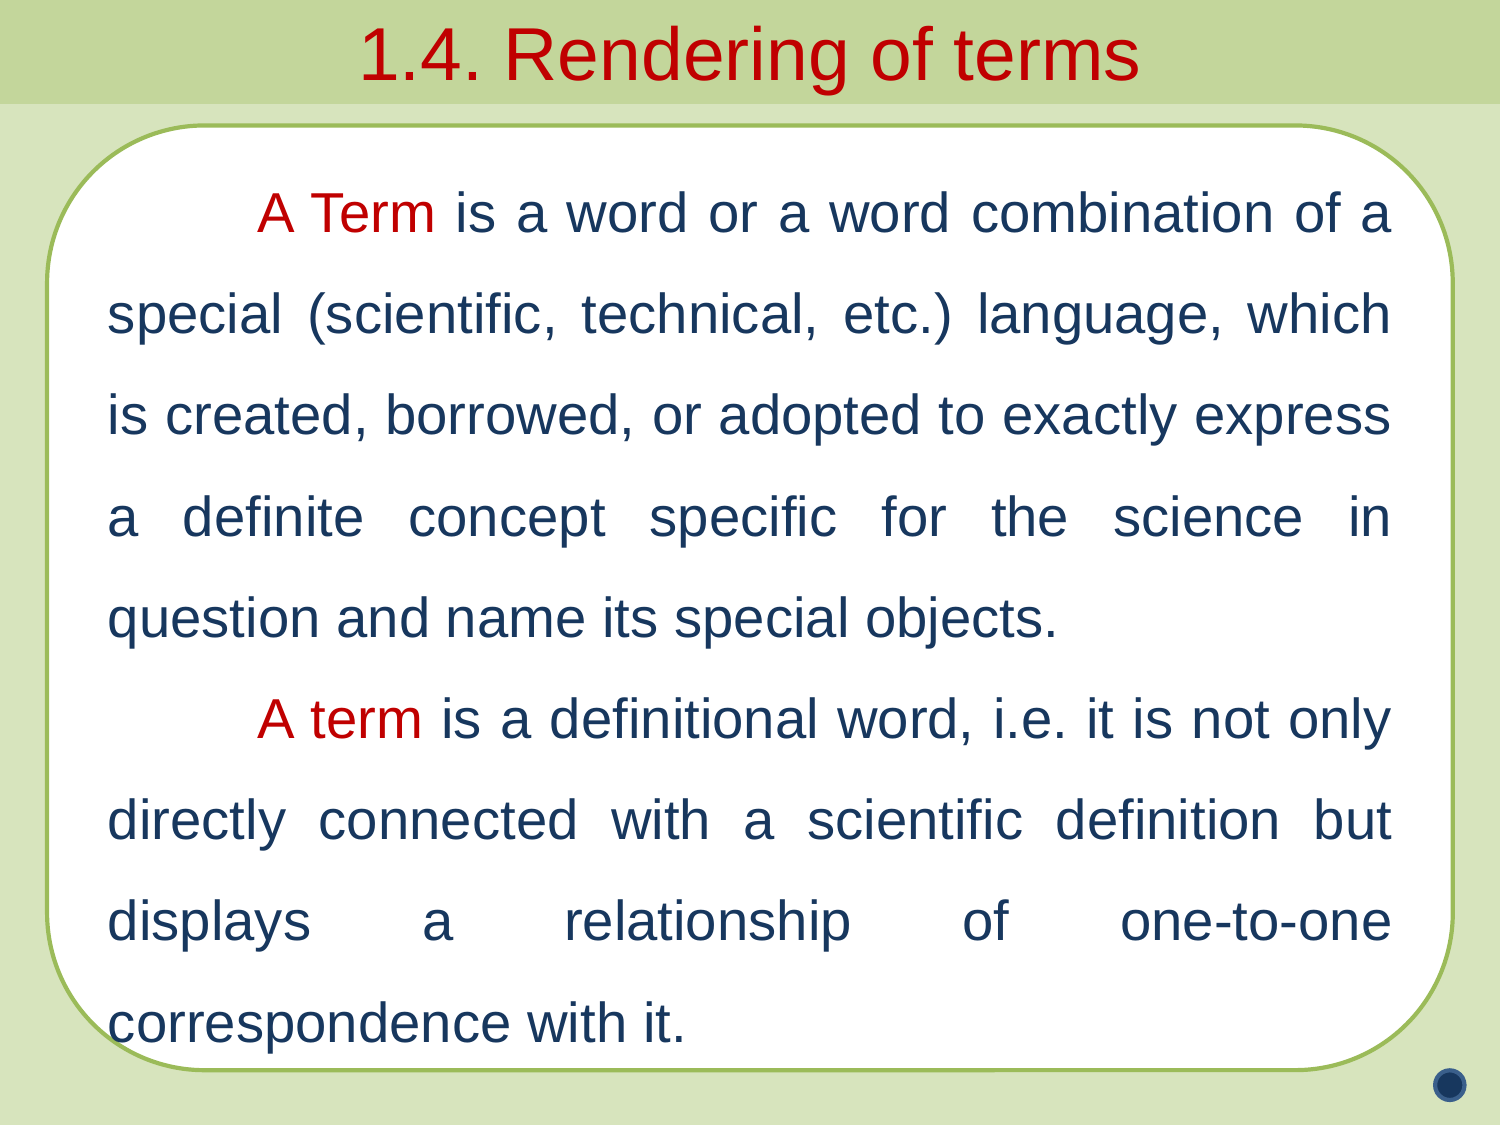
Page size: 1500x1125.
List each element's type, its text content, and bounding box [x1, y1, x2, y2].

text_box 1.4. Rendering of terms [0, 0, 1500, 104]
text_box [1433, 1068, 1467, 1103]
text_box A Term is a word or a word combination of a special (scientific, technical, etc.) language, which is created, borrowed, or adopted to exactly express a definite concept specific for the science in question and name its special objects. A term is a definitional word, i.e. it is not only directly connected with a scientific definition but displays a relationship of one-to-one correspondence with it. [44, 123, 1455, 1073]
